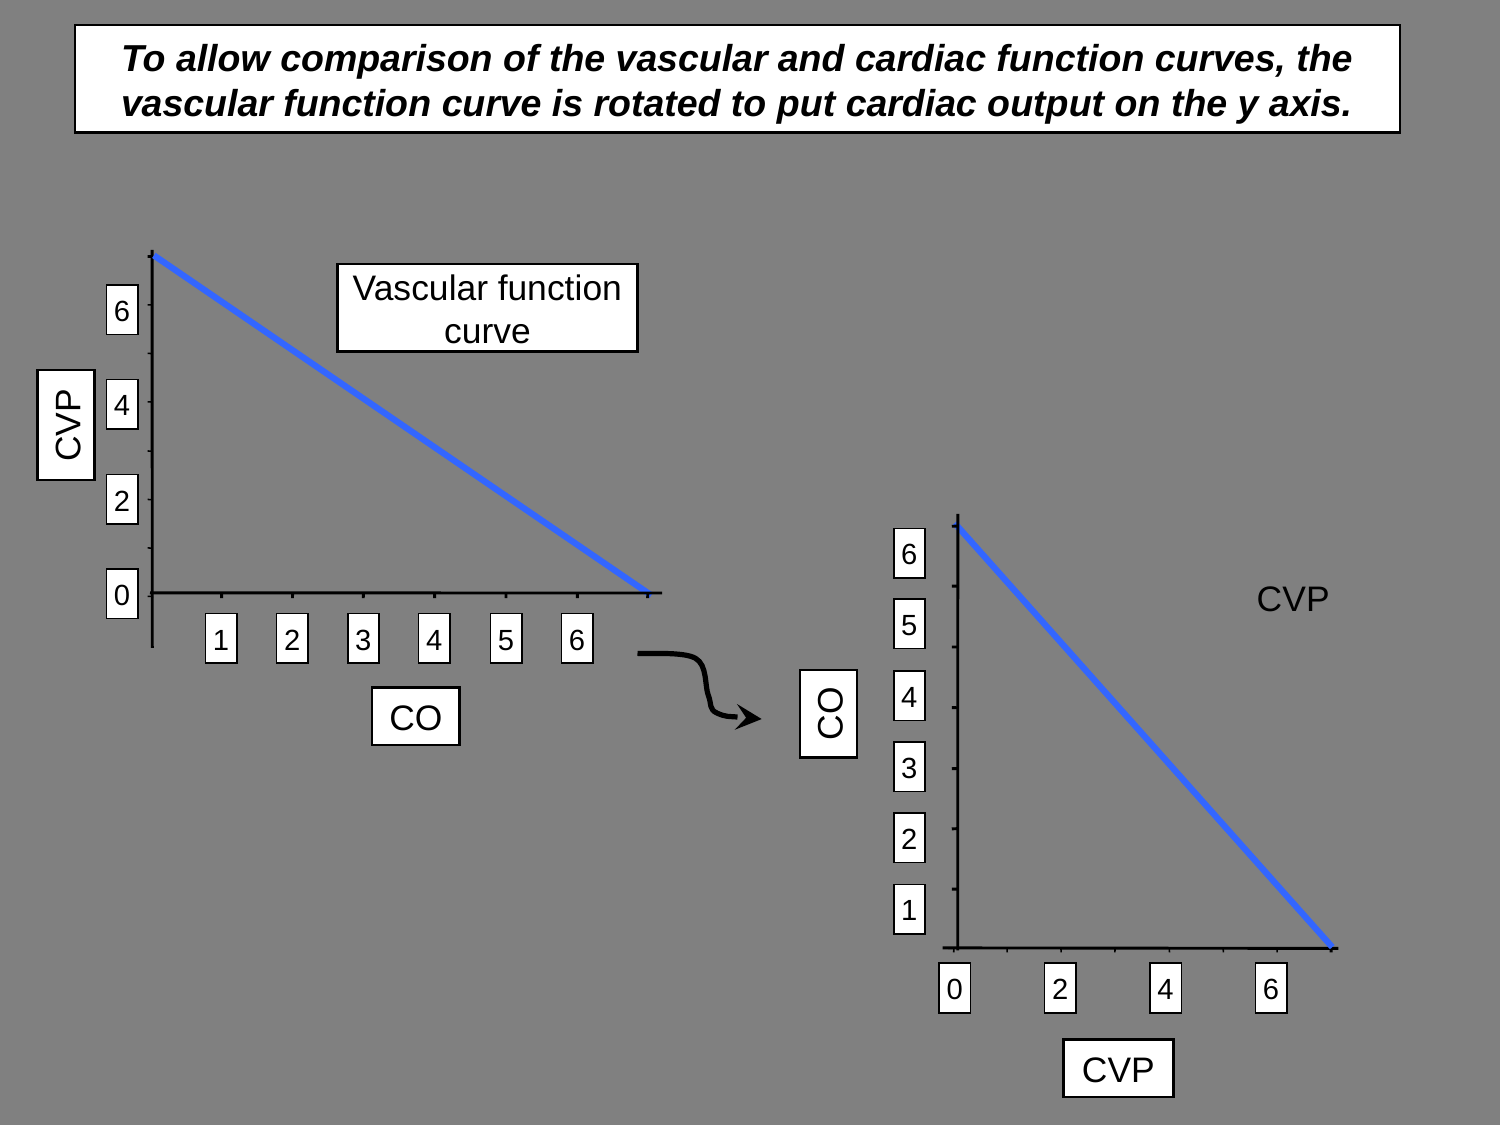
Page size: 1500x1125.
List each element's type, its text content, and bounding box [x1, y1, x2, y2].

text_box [37, 249, 663, 748]
title To allow comparison of the vascular and cardiac function curves, the vascular function curve is rotated to put cardiac output on the y axis. [74, 24, 1401, 134]
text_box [799, 513, 1366, 1101]
text_box [667, 653, 762, 728]
